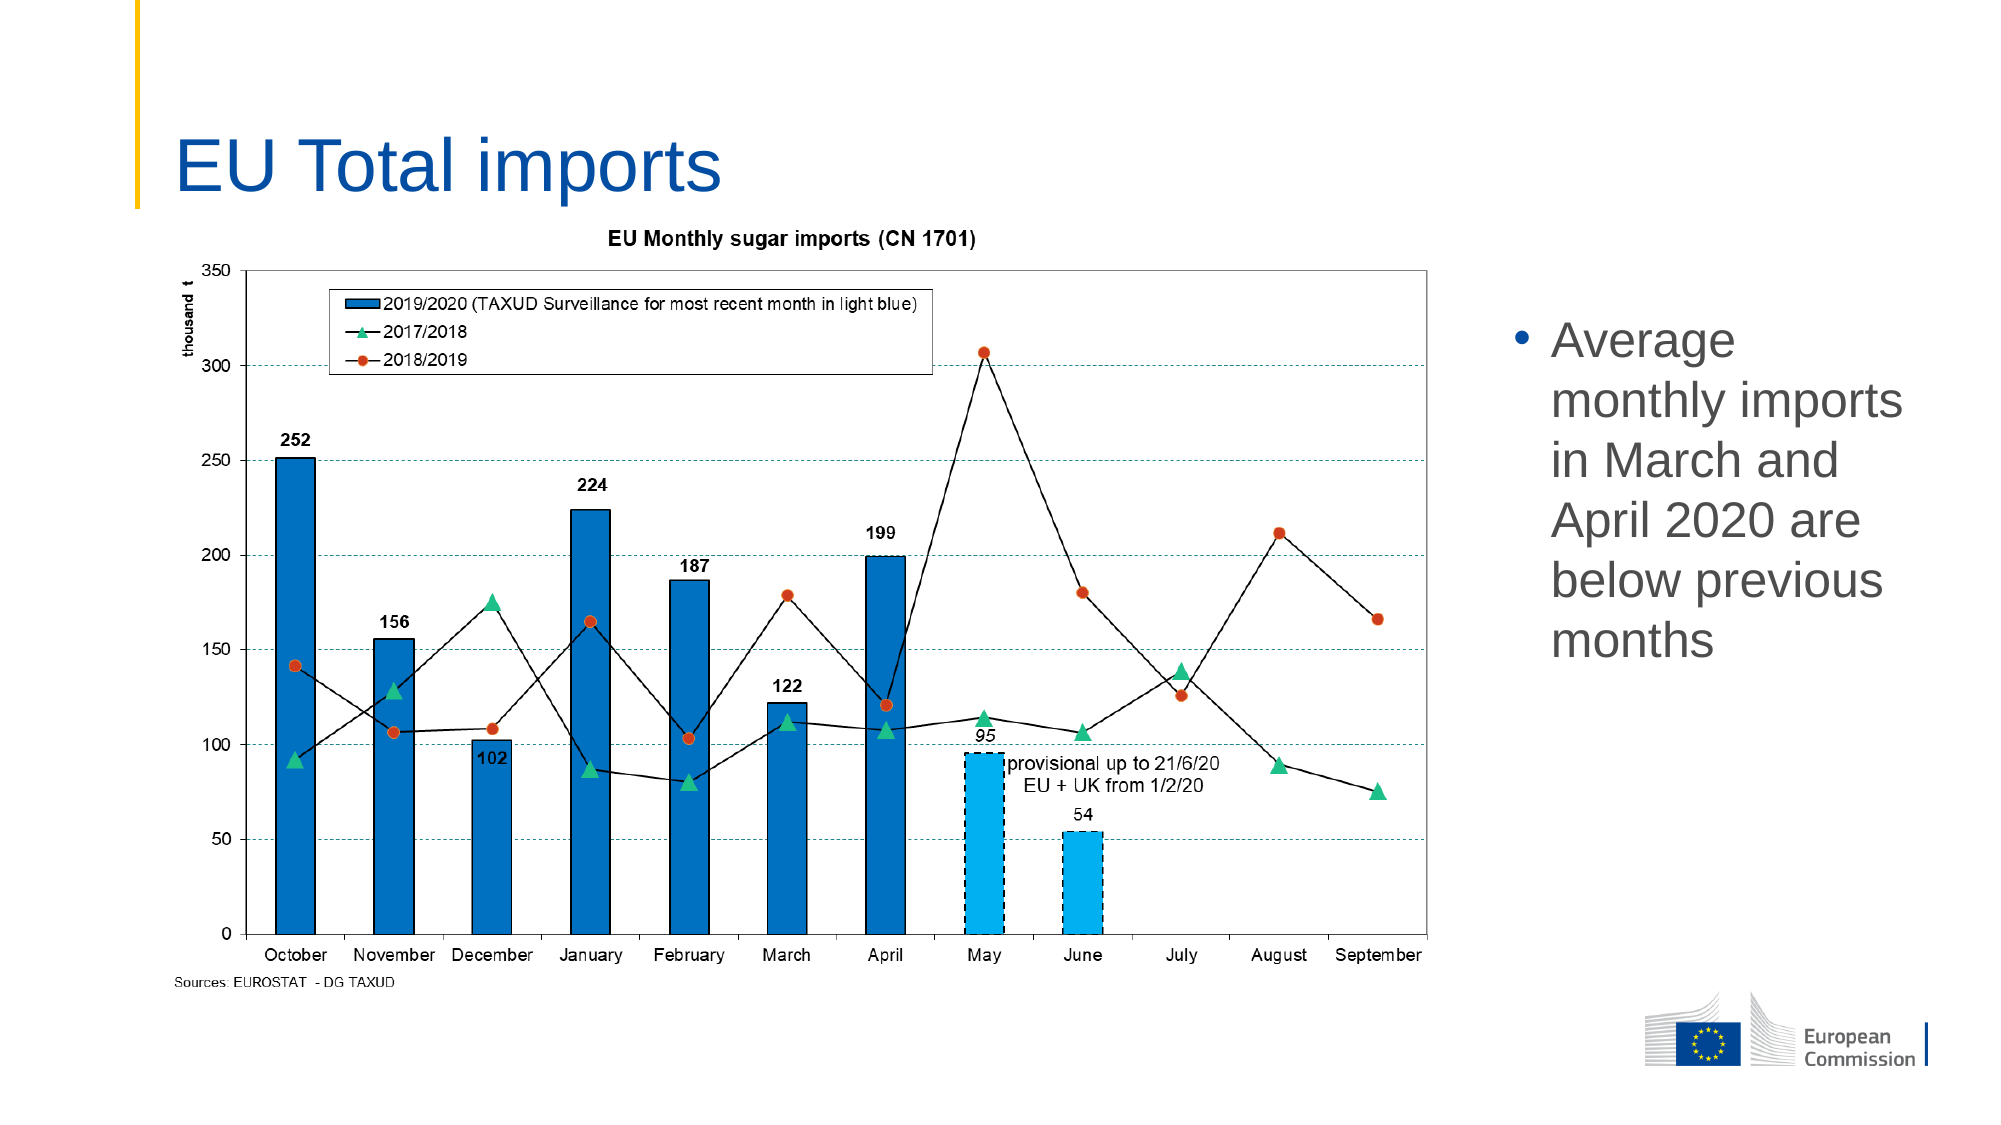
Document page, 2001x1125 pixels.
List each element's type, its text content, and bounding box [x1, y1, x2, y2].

title EU Total imports [159, 79, 1885, 208]
text_box Average monthly imports in March and April 2020 are below previous months [1498, 299, 1925, 917]
picture [1645, 991, 1928, 1066]
picture [159, 207, 1445, 992]
